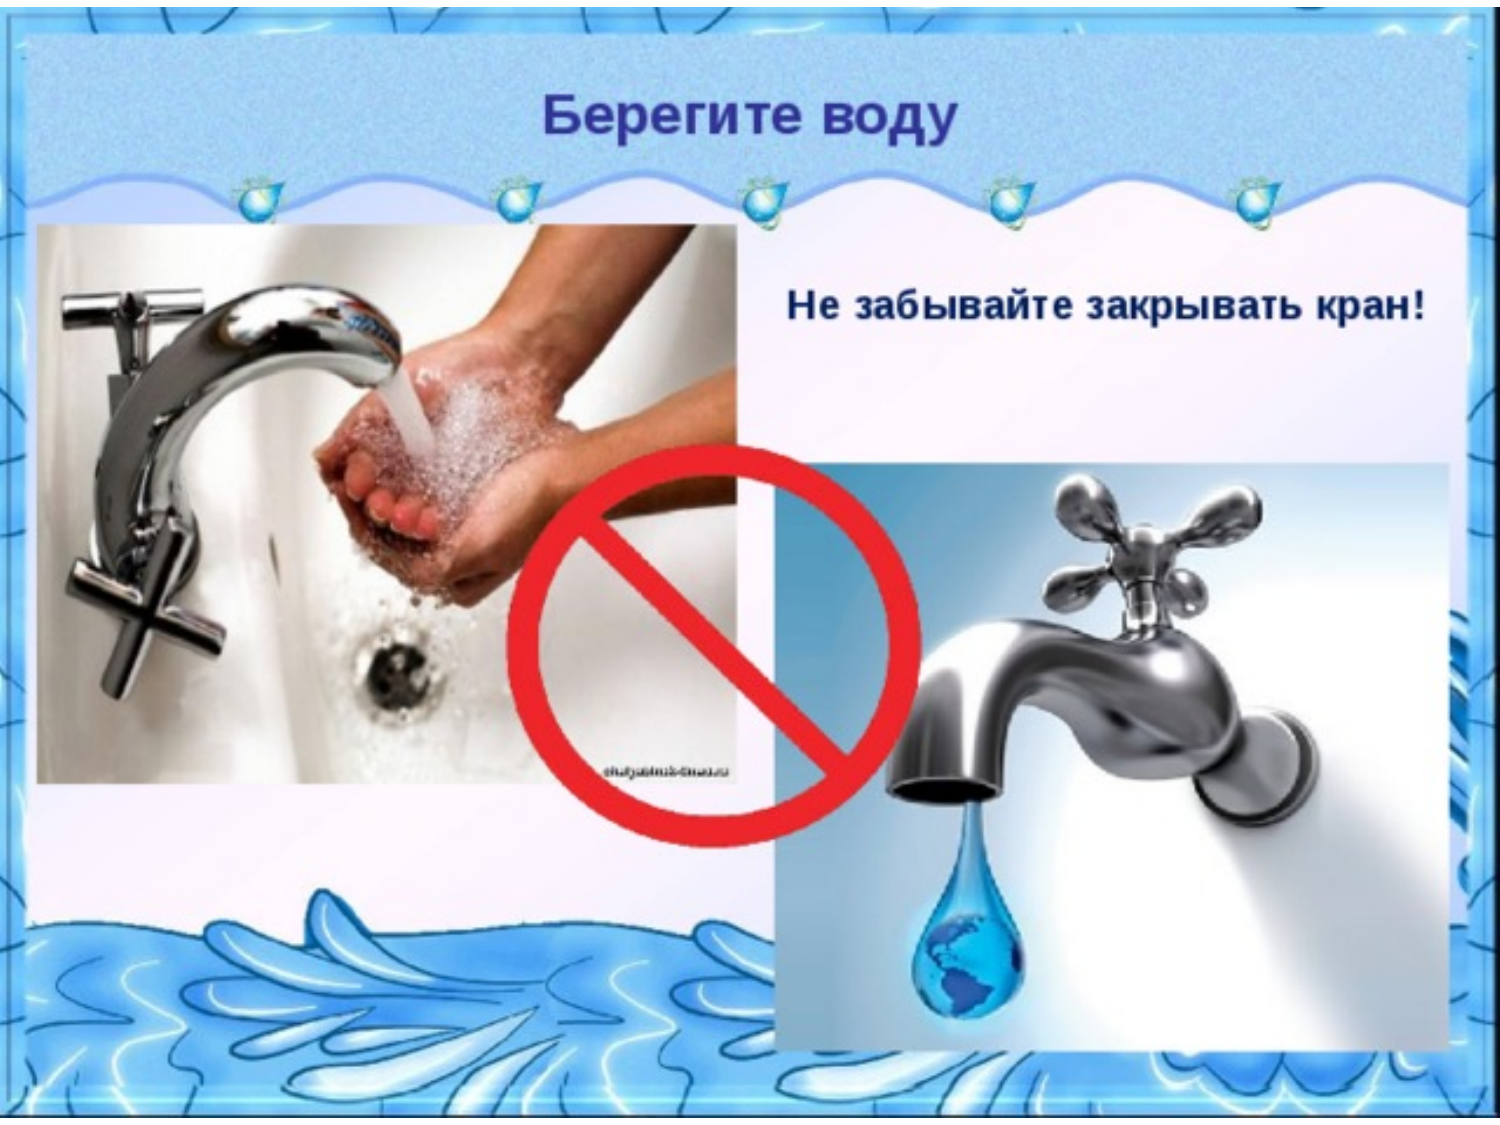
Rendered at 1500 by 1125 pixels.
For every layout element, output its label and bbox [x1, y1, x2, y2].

list [0, 6, 1500, 1118]
